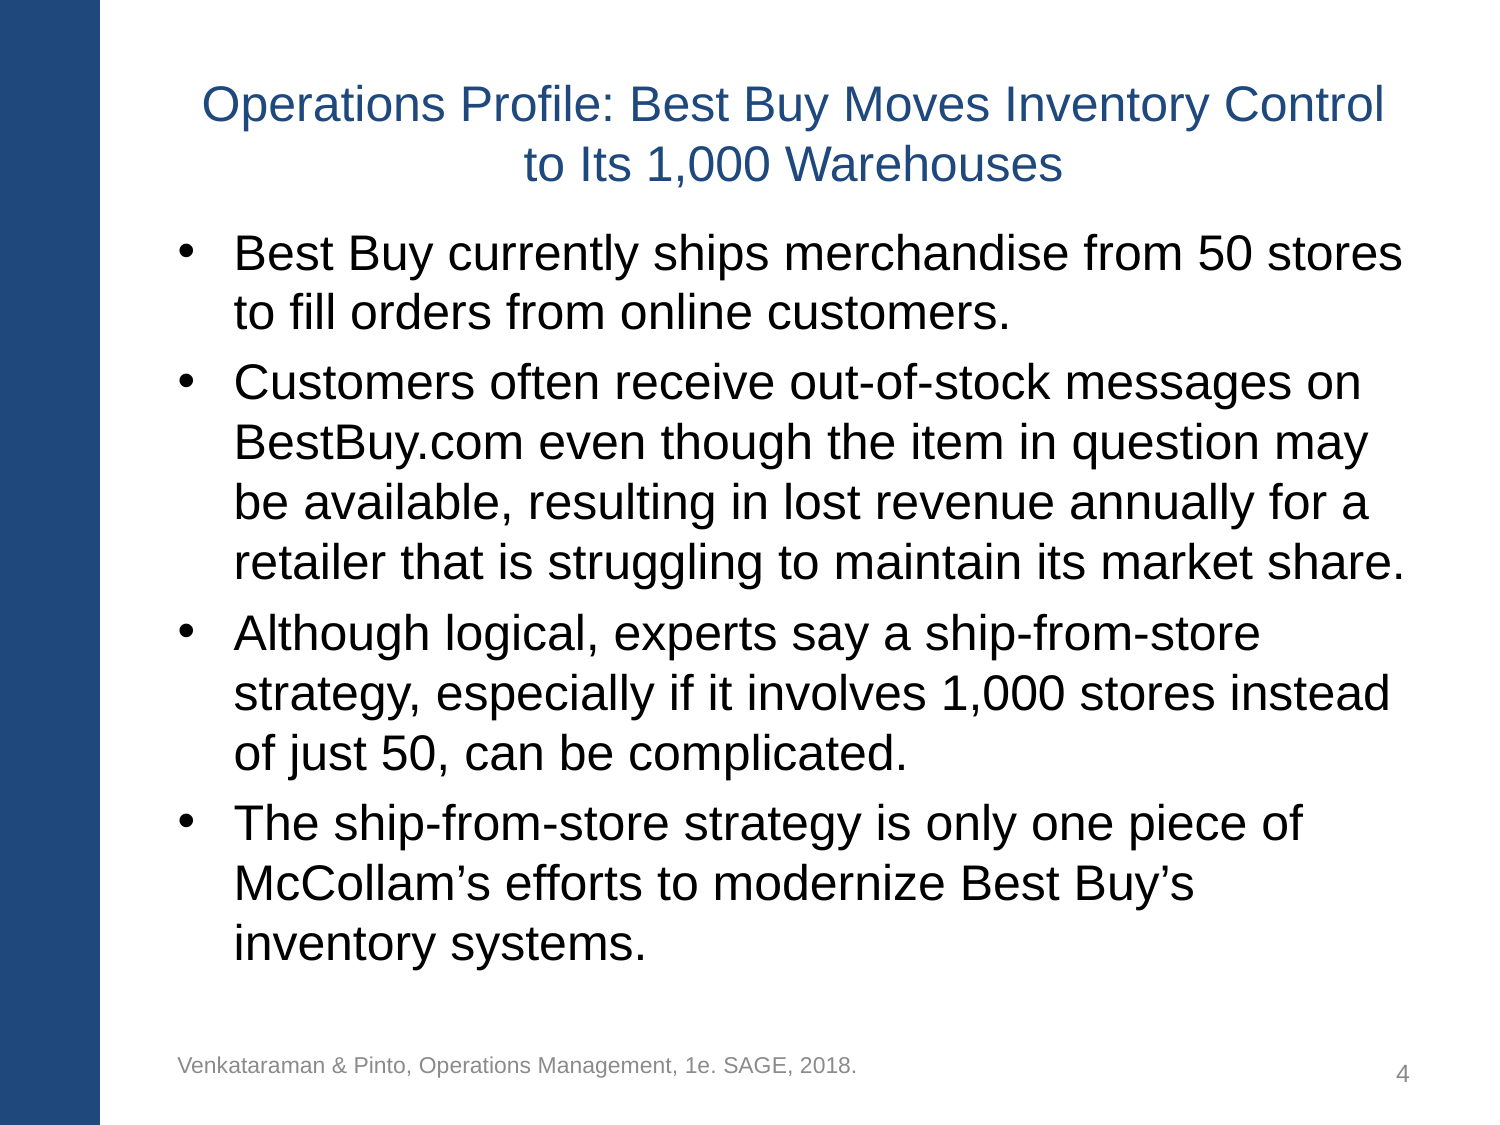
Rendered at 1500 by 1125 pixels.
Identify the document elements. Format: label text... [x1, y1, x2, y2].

slide_number 4 [1350, 1042, 1425, 1103]
footer Venkataraman & Pinto, Operations Management, 1e. SAGE, 2018. [162, 1042, 1313, 1103]
title Operations Profile: Best Buy Moves Inventory Control to Its 1,000 Warehouses [162, 37, 1425, 212]
list Best Buy currently ships merchandise from 50 stores to fill orders from online customers. Customers often receive out-of-stock messages on BestBuy.com even though the item in question may be available, resulting in lost revenue annually for a retailer that is struggling to maintain its market share. Although logical, experts say a ship-from-store strategy, especially if it involves 1,000 stores instead of just 50, can be complicated. The ship-from-store strategy is only one piece of McCollam’s efforts to modernize Best Buy’s inventory systems. [162, 212, 1425, 1025]
